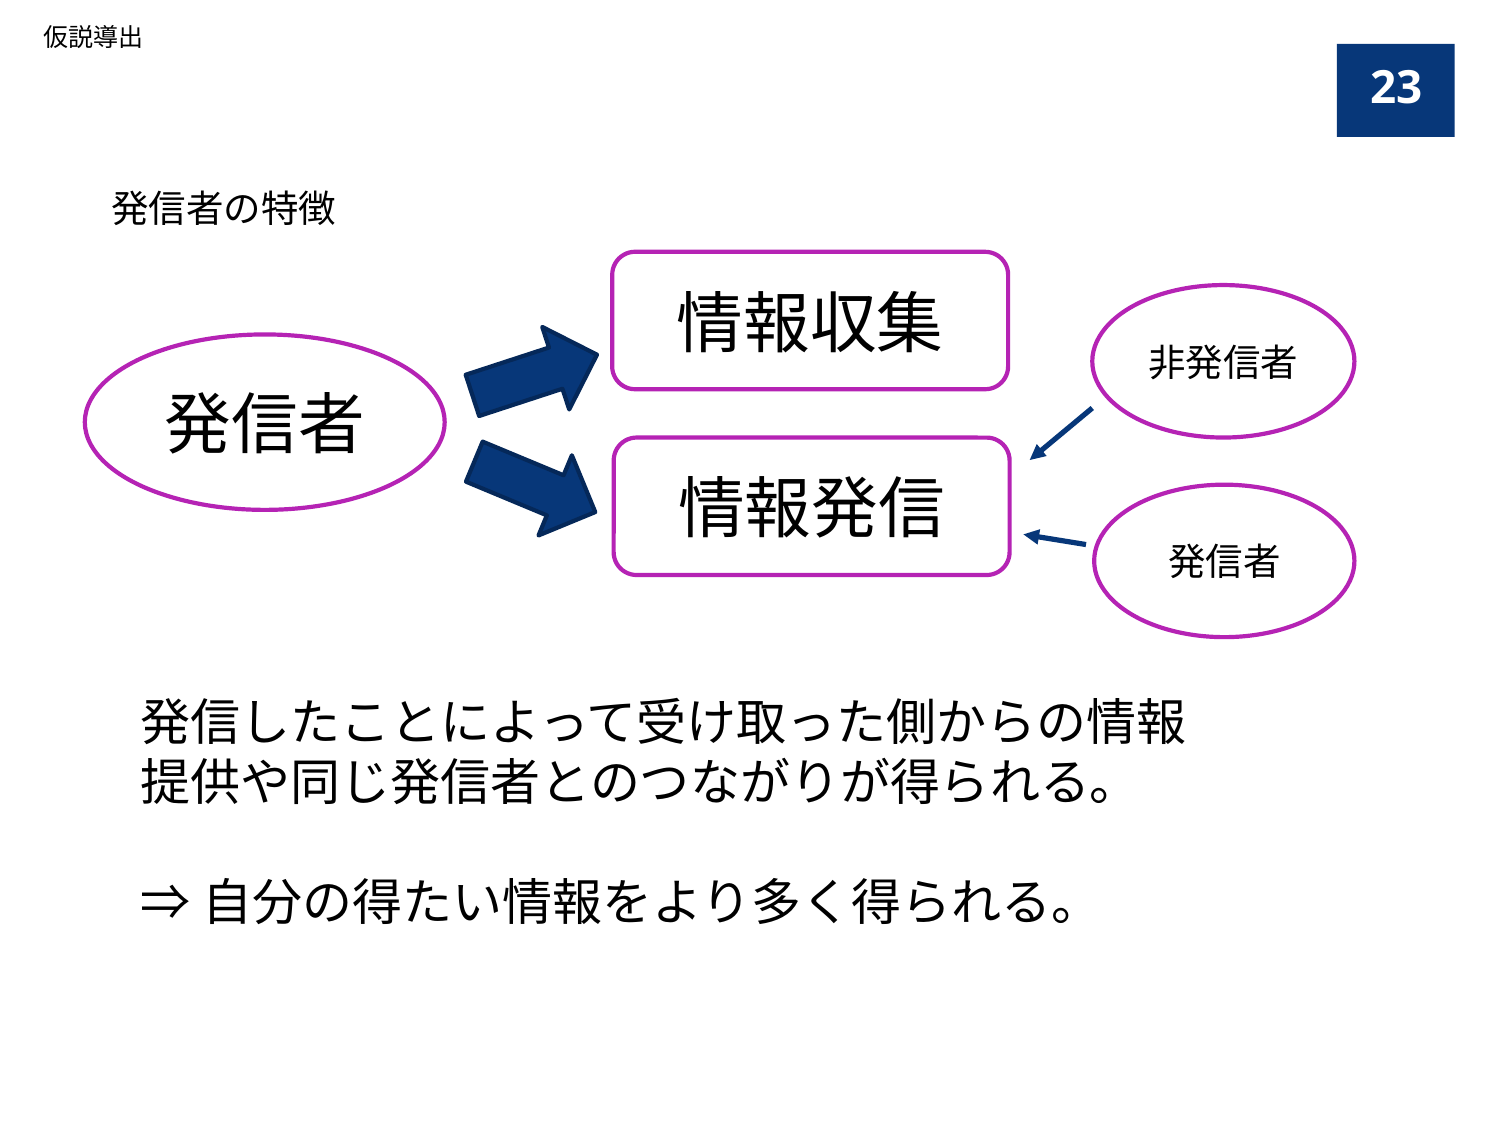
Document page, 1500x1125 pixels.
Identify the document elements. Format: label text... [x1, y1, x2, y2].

text_box 仮説導出 [28, 13, 311, 59]
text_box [84, 177, 1355, 942]
slide_number 23 [1354, 59, 1438, 120]
